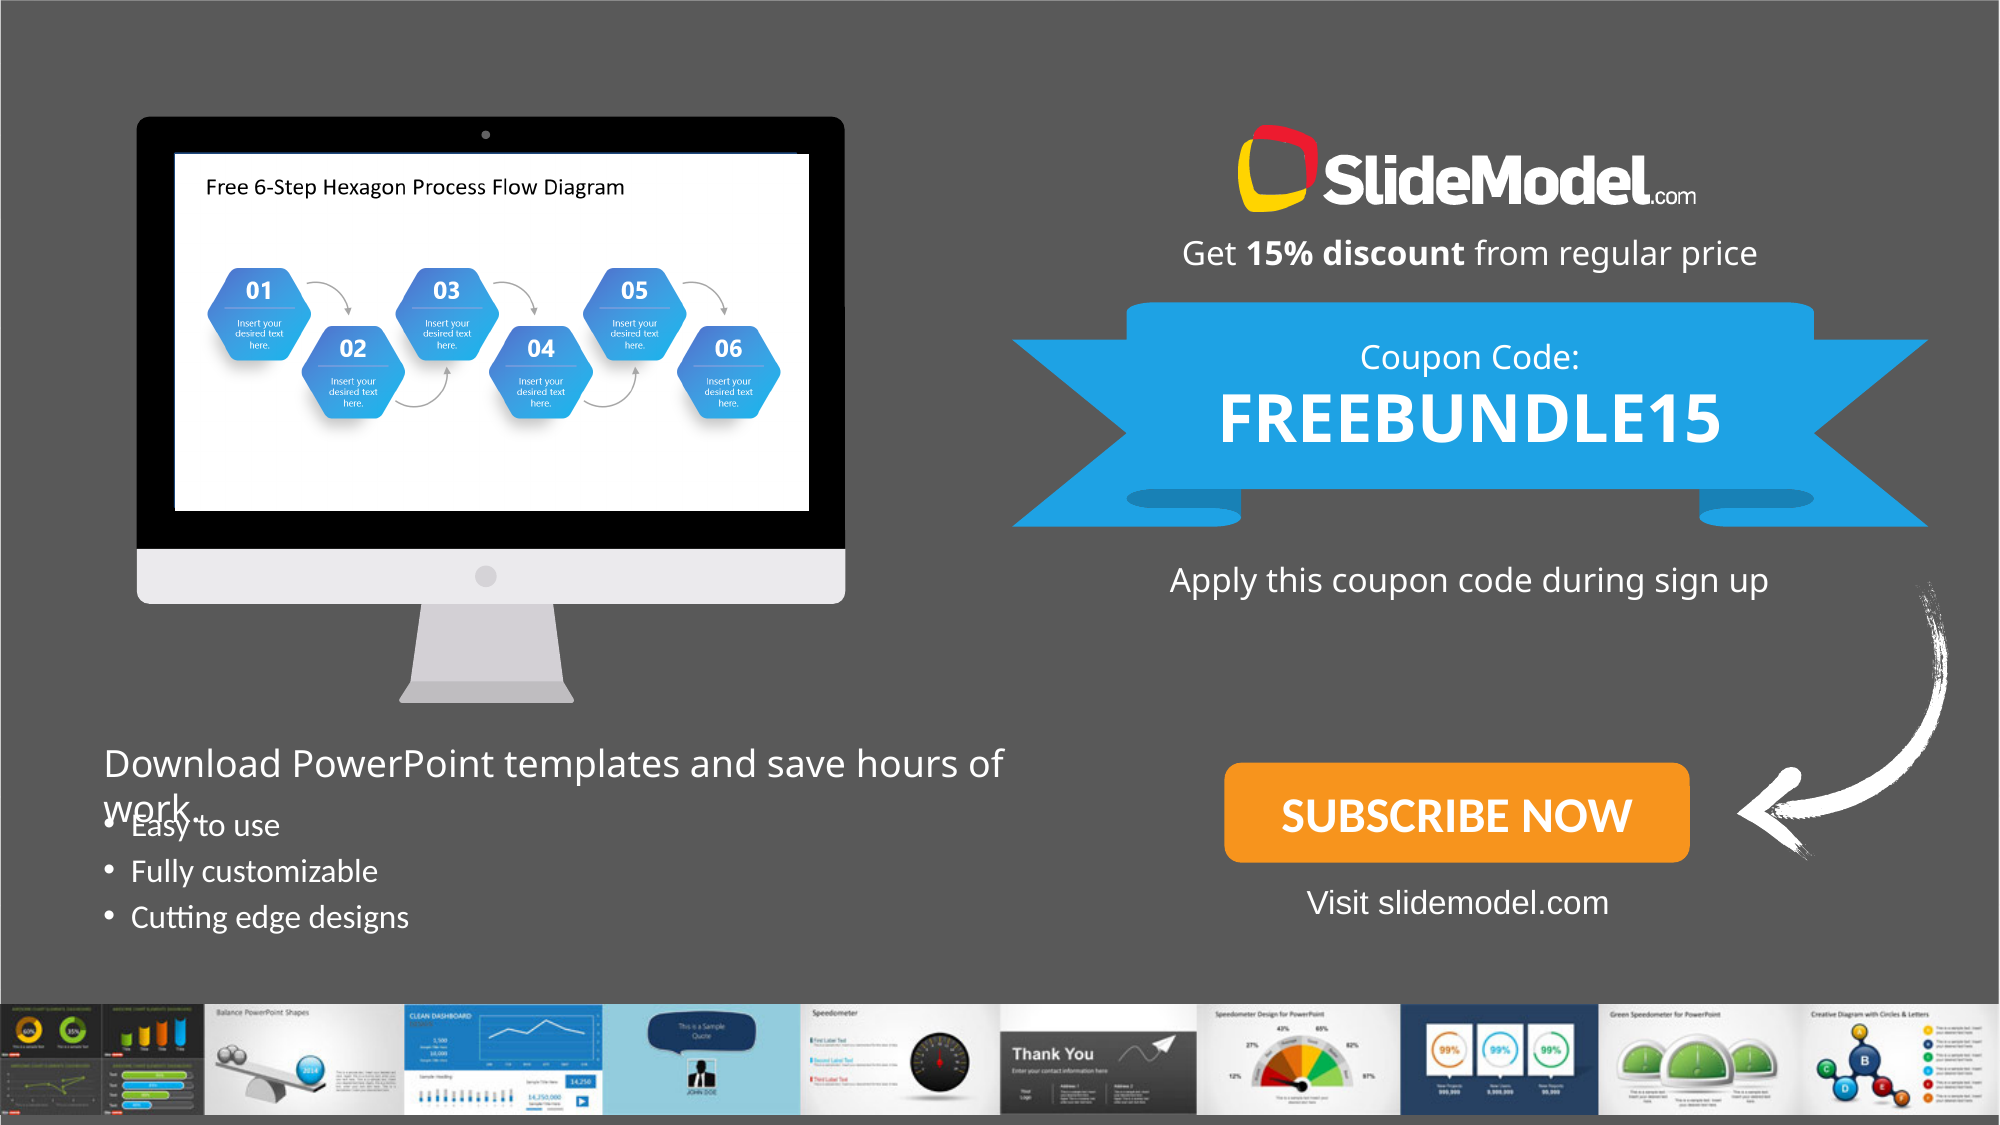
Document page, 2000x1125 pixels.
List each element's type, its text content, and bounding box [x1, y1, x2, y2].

text_box Get 15% discount from regular price [1058, 225, 1883, 280]
text_box Visit slidemodel.com [1247, 874, 1669, 928]
text_box [1928, 587, 1937, 601]
text_box [0, 0, 2000, 1003]
text_box Apply this coupon code during sign up [1129, 551, 1811, 607]
text_box Download PowerPoint templates and save hours of work. [88, 732, 1059, 838]
text_box Coupon Code: FREEBUNDLE15 [1173, 328, 1768, 464]
text_box [1736, 594, 1949, 861]
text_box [136, 116, 846, 704]
picture [174, 154, 809, 511]
text_box SUBSCRIBE NOW [1222, 760, 1692, 865]
picture [0, 1003, 1999, 1116]
picture [1237, 125, 1696, 213]
text_box [1010, 300, 1931, 529]
text_box Easy to use Fully customizable Cutting edge designs [88, 838, 863, 943]
